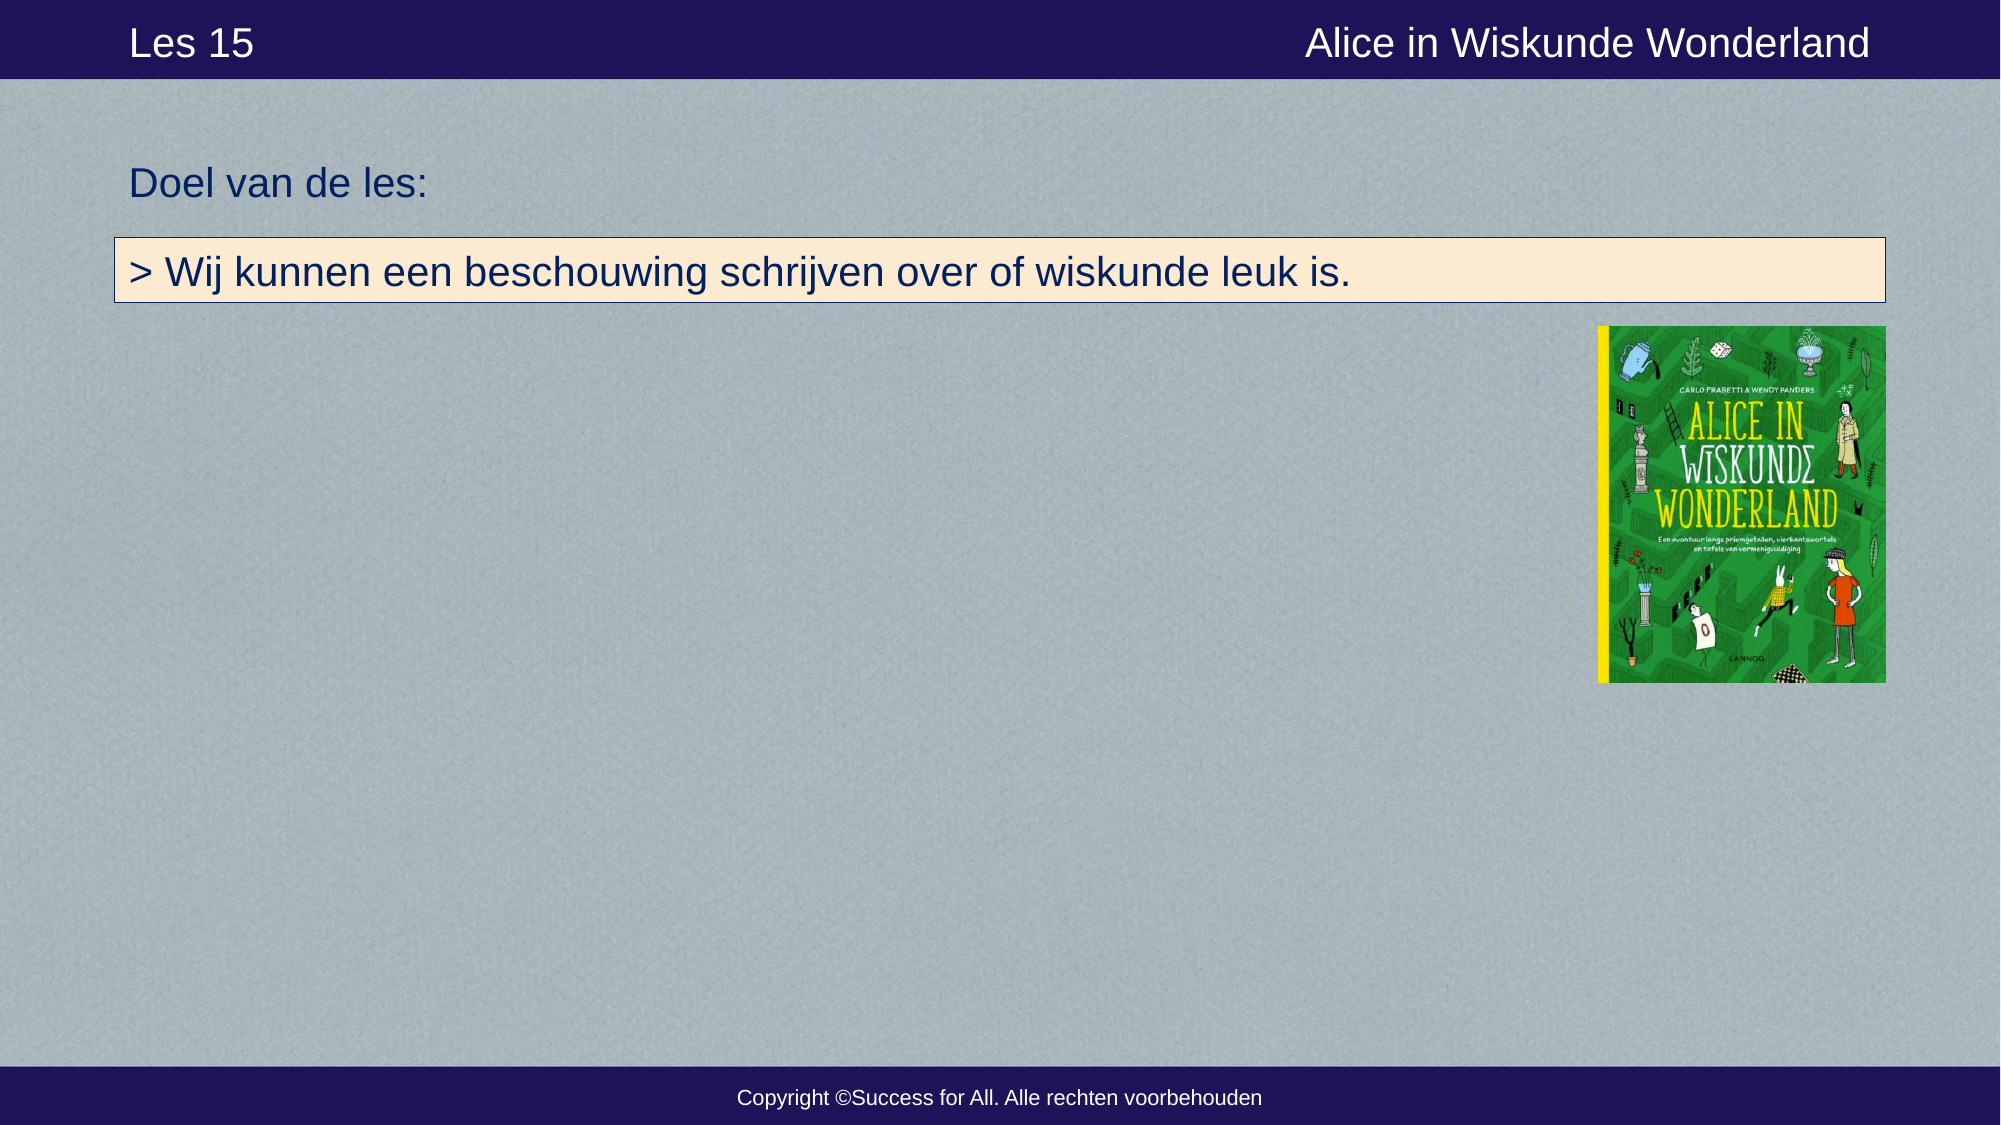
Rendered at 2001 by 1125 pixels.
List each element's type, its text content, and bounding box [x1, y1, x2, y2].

picture [0, 0, 2001, 1125]
text_box > Wij kunnen een beschouwing schrijven over of wiskunde leuk is. [114, 237, 1886, 303]
text_box Les 15 [114, 8, 354, 73]
text_box Doel van de les: [113, 148, 1635, 214]
text_box Alice in Wiskunde Wonderland [999, 8, 1886, 73]
text_box Copyright ©Success for All. Alle rechten voorbehouden [0, 1076, 2000, 1125]
